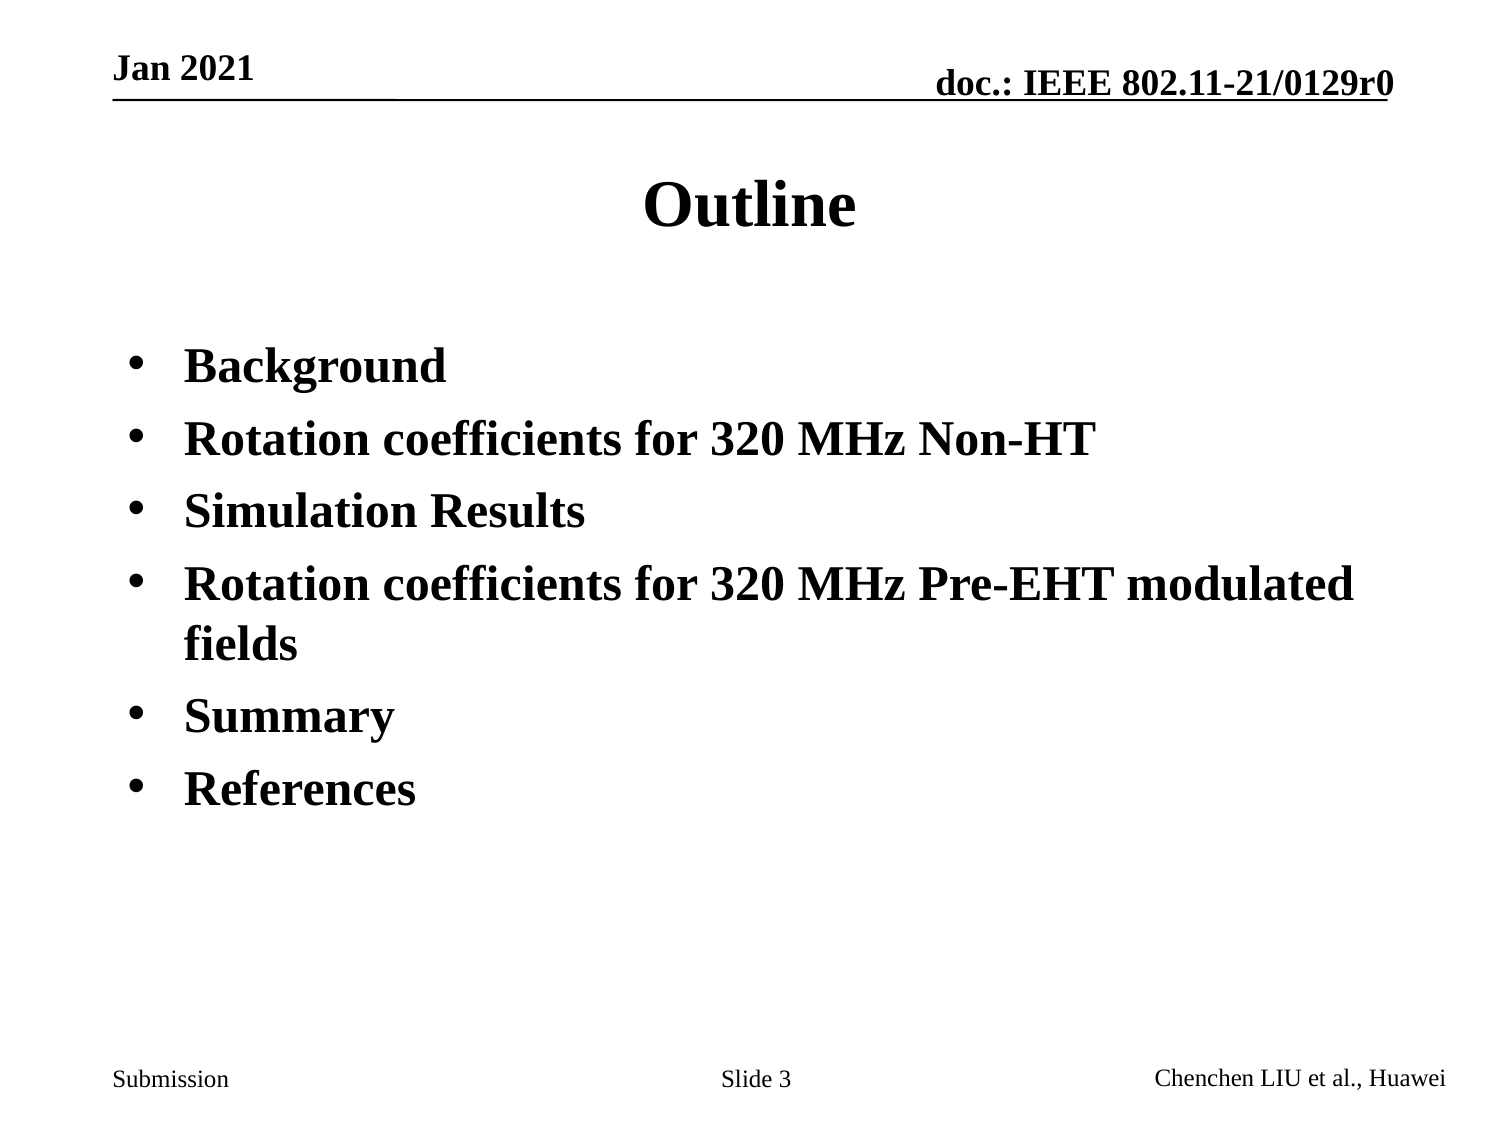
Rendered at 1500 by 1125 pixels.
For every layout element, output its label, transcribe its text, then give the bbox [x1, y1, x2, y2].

title Outline [112, 112, 1388, 288]
slide_number Slide 3 [712, 1061, 800, 1123]
list Background Rotation coefficients for 320 MHz Non-HT Simulation Results Rotation coefficients for 320 MHz Pre-EHT modulated fields Summary References [112, 324, 1388, 1000]
